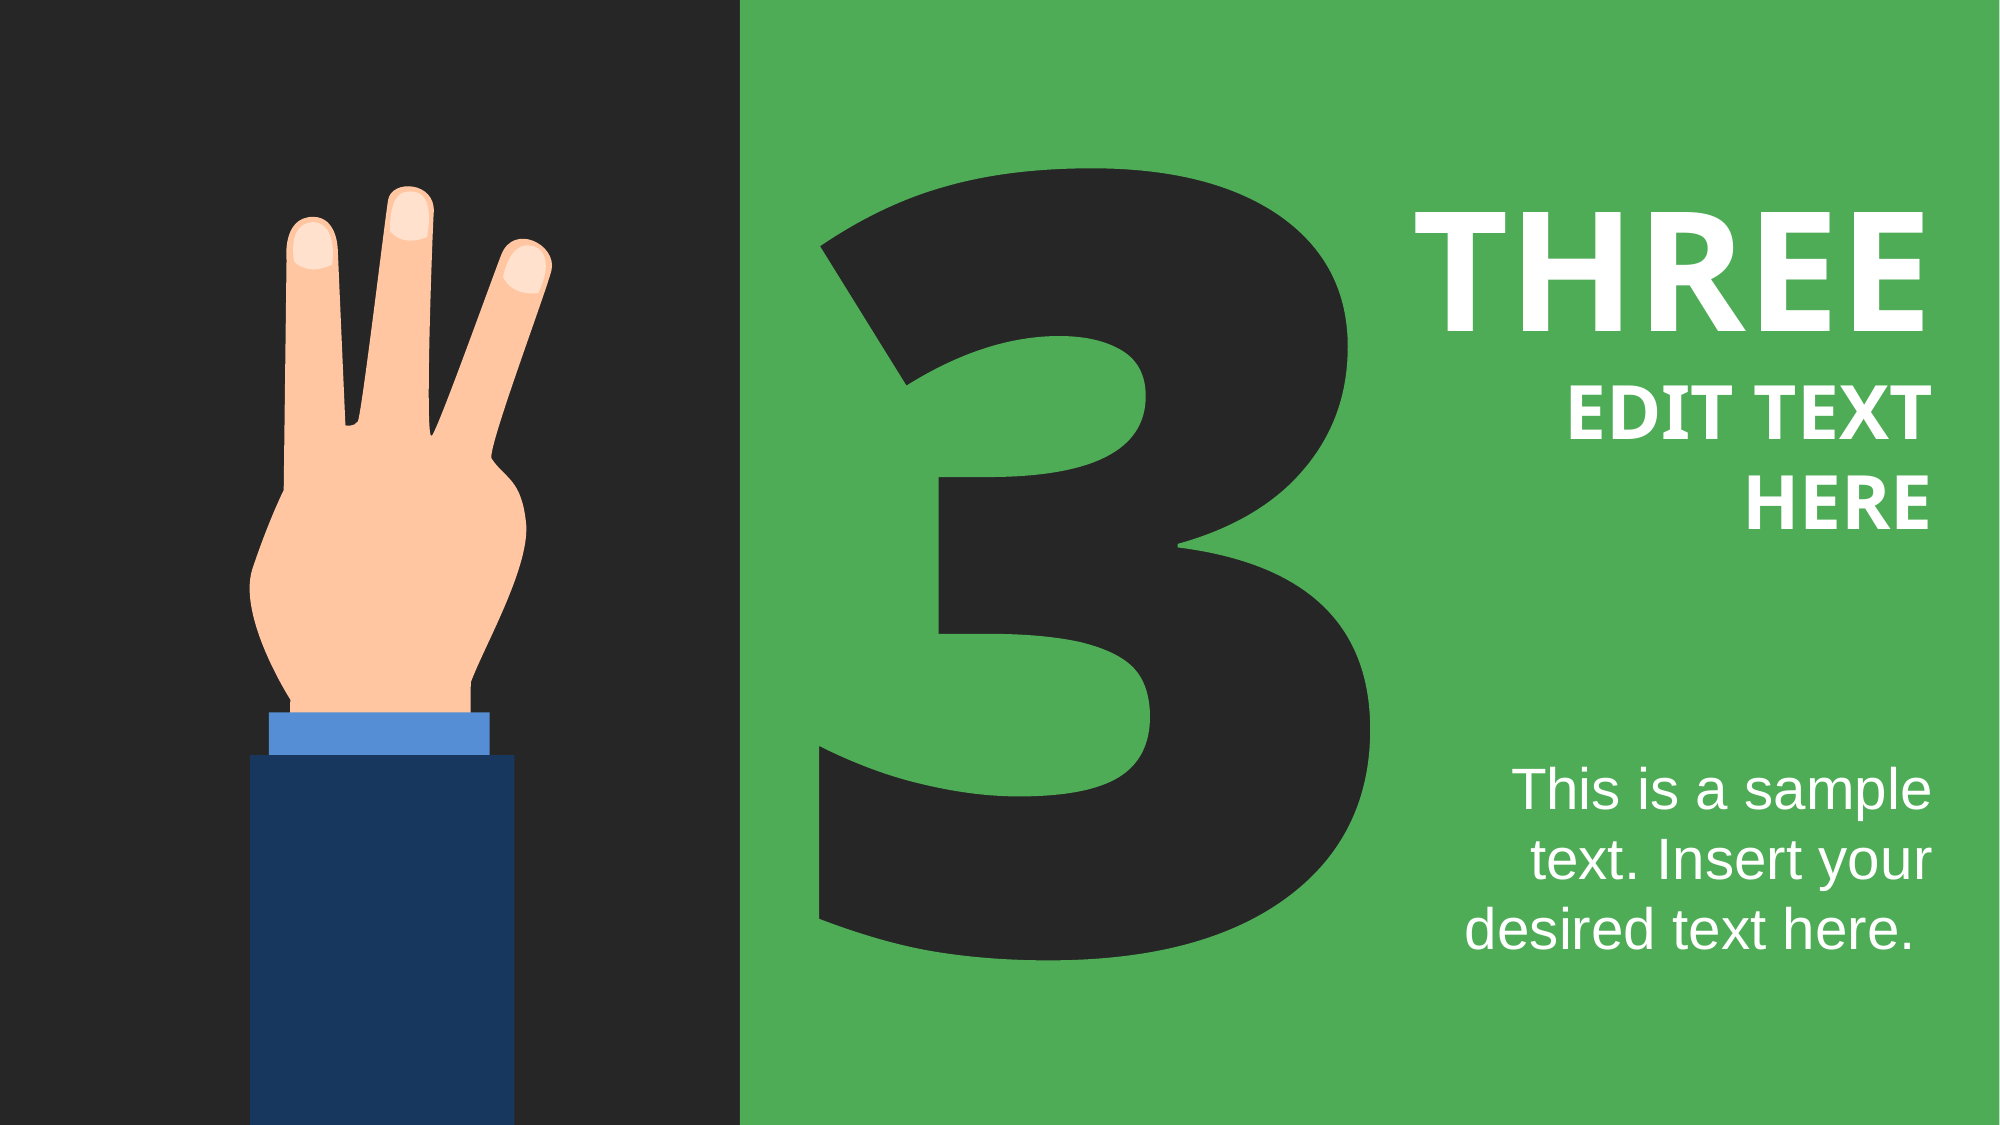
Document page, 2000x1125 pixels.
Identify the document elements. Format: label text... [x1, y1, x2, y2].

text_box THREE EDIT TEXT HERE [1390, 164, 1933, 545]
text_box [236, 178, 558, 888]
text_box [249, 712, 515, 1125]
text_box This is a sample text. Insert your desired text here. [1390, 751, 1933, 962]
text_box [739, 0, 2000, 1125]
